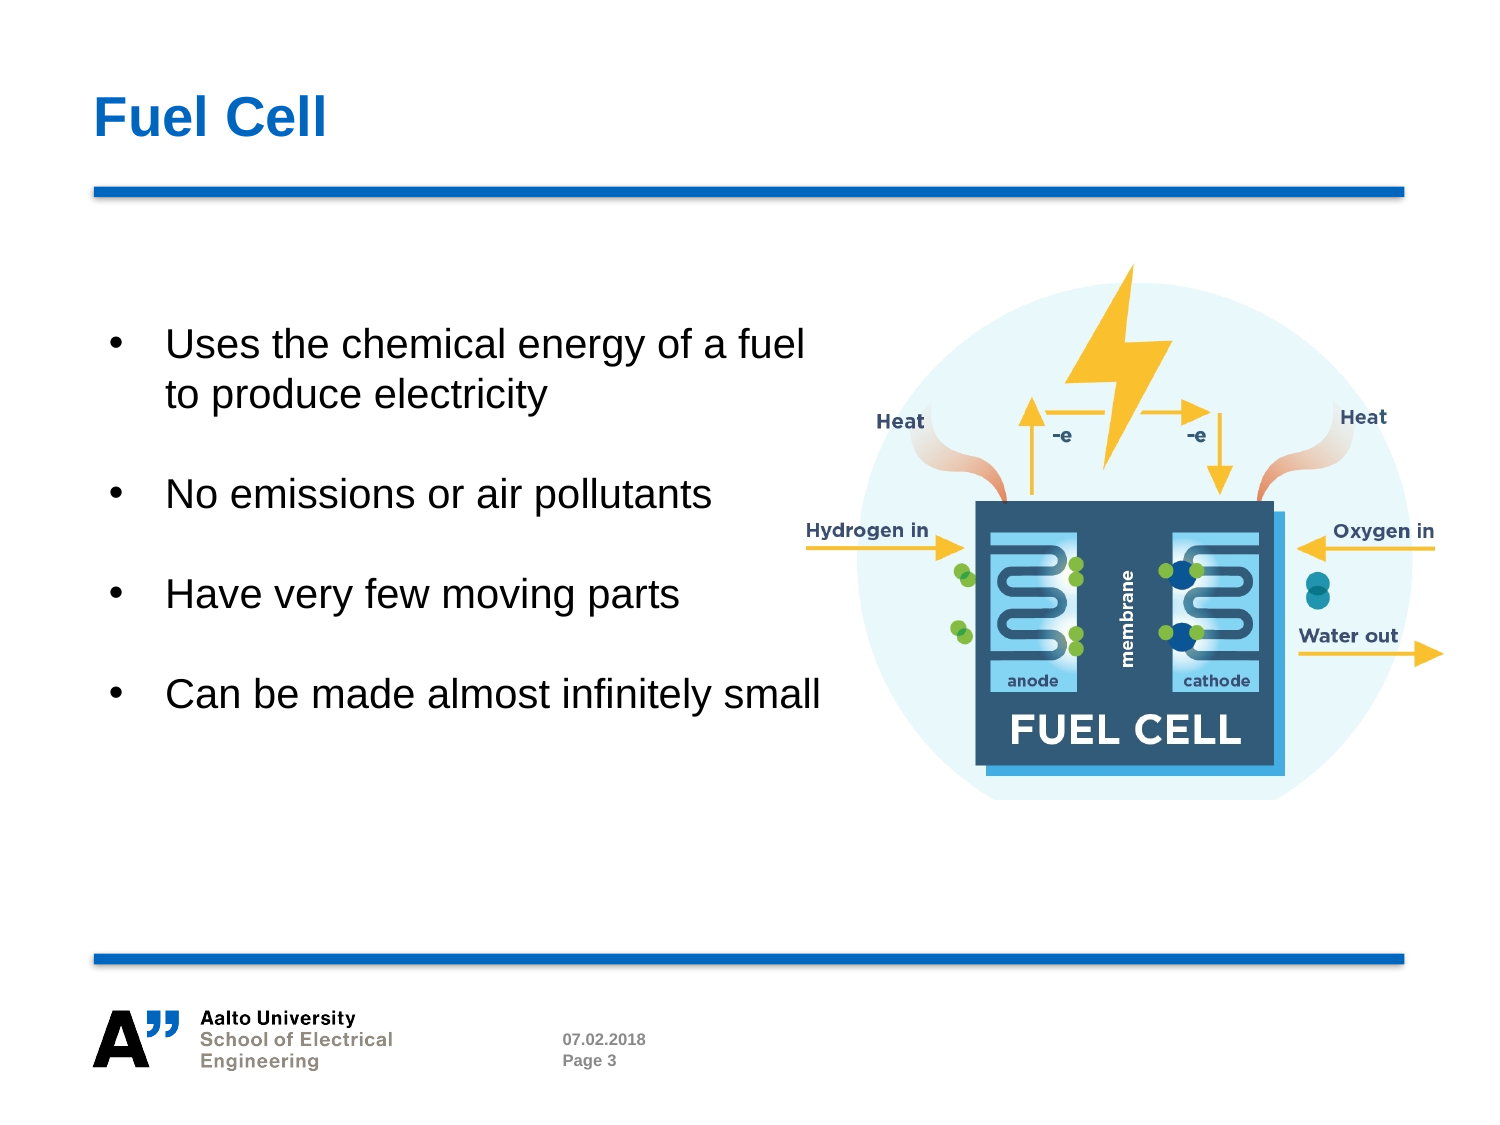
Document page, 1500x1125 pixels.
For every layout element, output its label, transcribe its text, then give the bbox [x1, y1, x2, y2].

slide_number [562, 1029, 816, 1050]
picture [773, 257, 1500, 801]
picture [35, 953, 449, 1125]
slide_number Page 3 [562, 1050, 816, 1071]
text_box Uses the chemical energy of a fuel to produce electricity No emissions or air pollutants Have very few moving parts Can be made almost infinitely small [93, 309, 768, 775]
title Fuel Cell [93, 80, 1369, 228]
